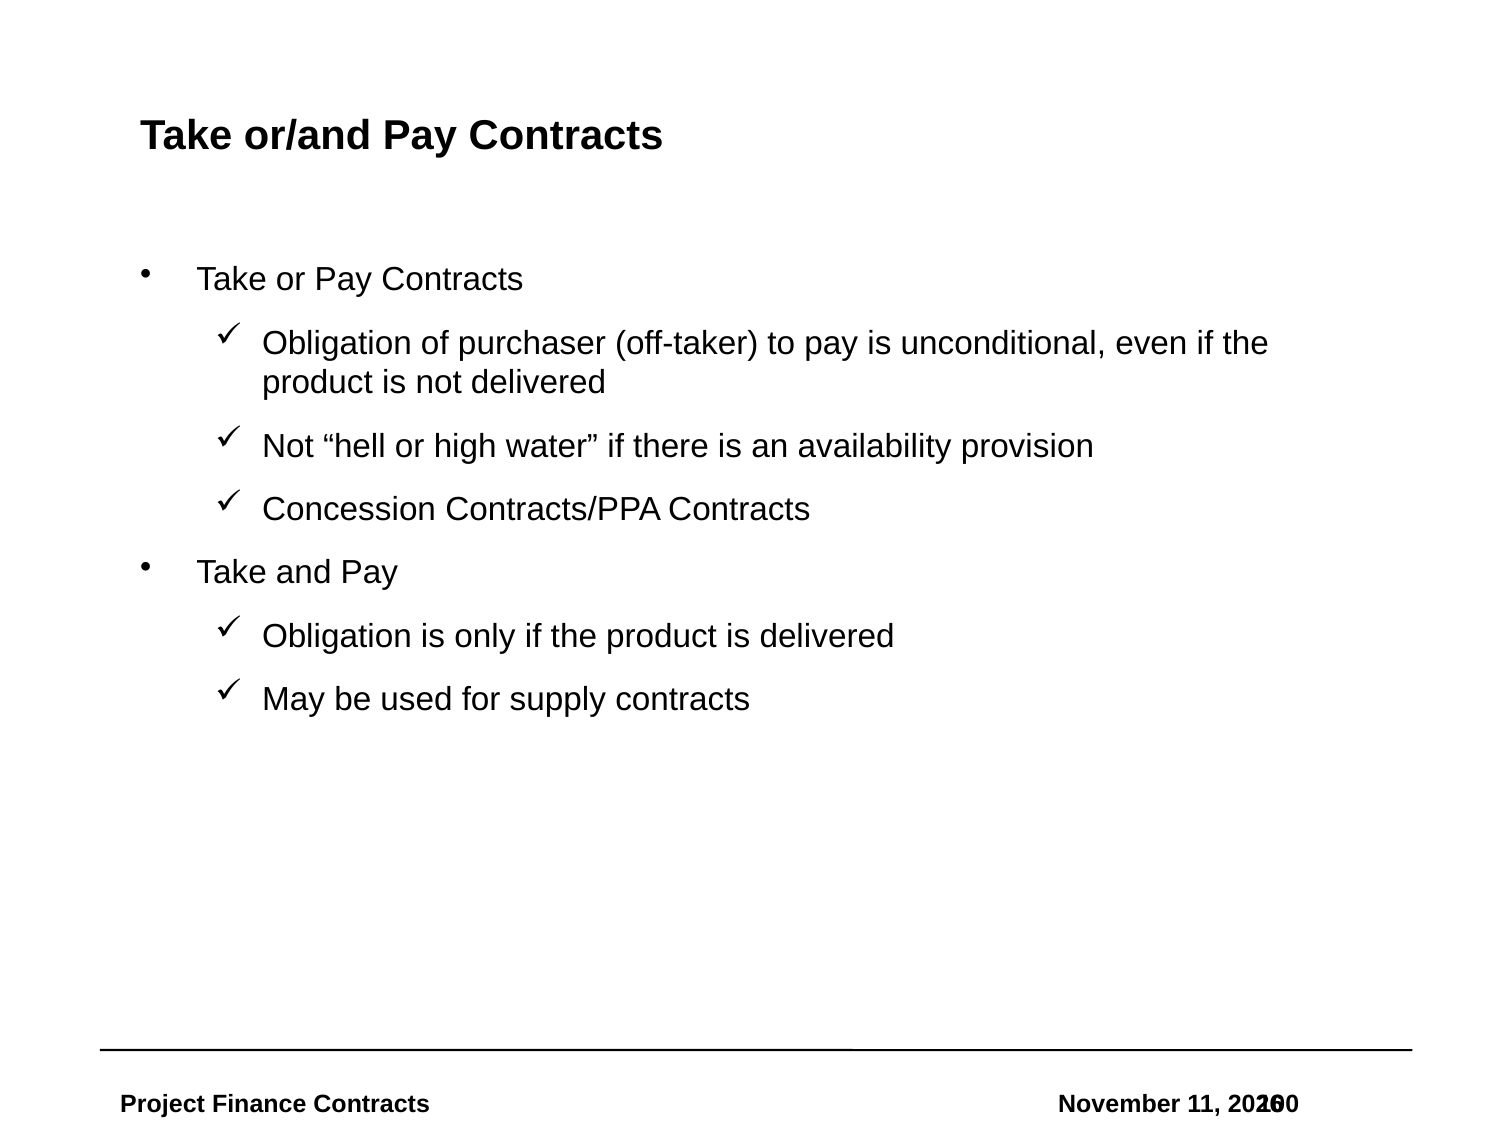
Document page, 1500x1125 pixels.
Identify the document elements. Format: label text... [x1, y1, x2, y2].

list Take or Pay Contracts Obligation of purchaser (off-taker) to pay is unconditional, even if the product is not delivered Not “hell or high water” if there is an availability provision Concession Contracts/PPA Contracts Take and Pay Obligation is only if the product is delivered May be used for supply contracts [124, 249, 1376, 1001]
title Take or/and Pay Contracts [124, 99, 1288, 226]
